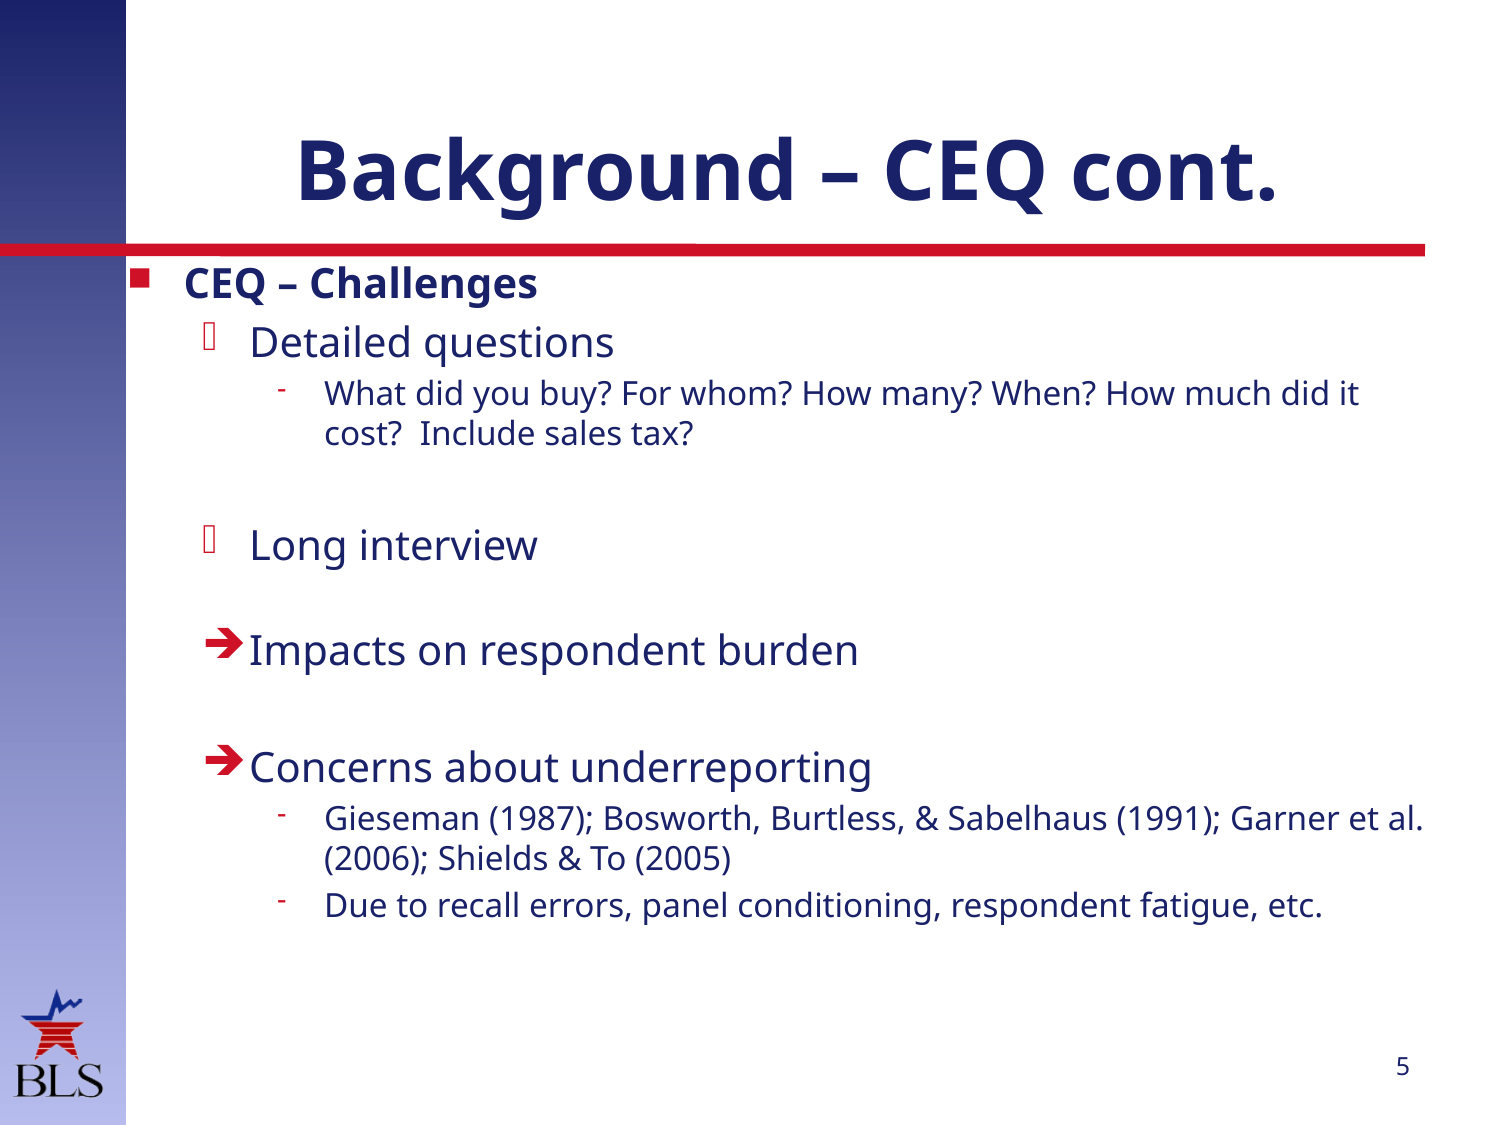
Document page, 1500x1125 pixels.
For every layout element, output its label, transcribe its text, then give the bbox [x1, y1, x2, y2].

text_box CEQ – Challenges Detailed questions What did you buy? For whom? How many? When? How much did it cost? Include sales tax? Long interview Impacts on respondent burden Concerns about underreporting Gieseman (1987); Bosworth, Burtless, & Sabelhaus (1991); Garner et al. (2006); Shields & To (2005) Due to recall errors, panel conditioning, respondent fatigue, etc. [112, 249, 1463, 1000]
title Background – CEQ cont. [149, 44, 1426, 226]
slide_number 5 [1312, 1037, 1425, 1098]
picture [0, 983, 118, 1125]
